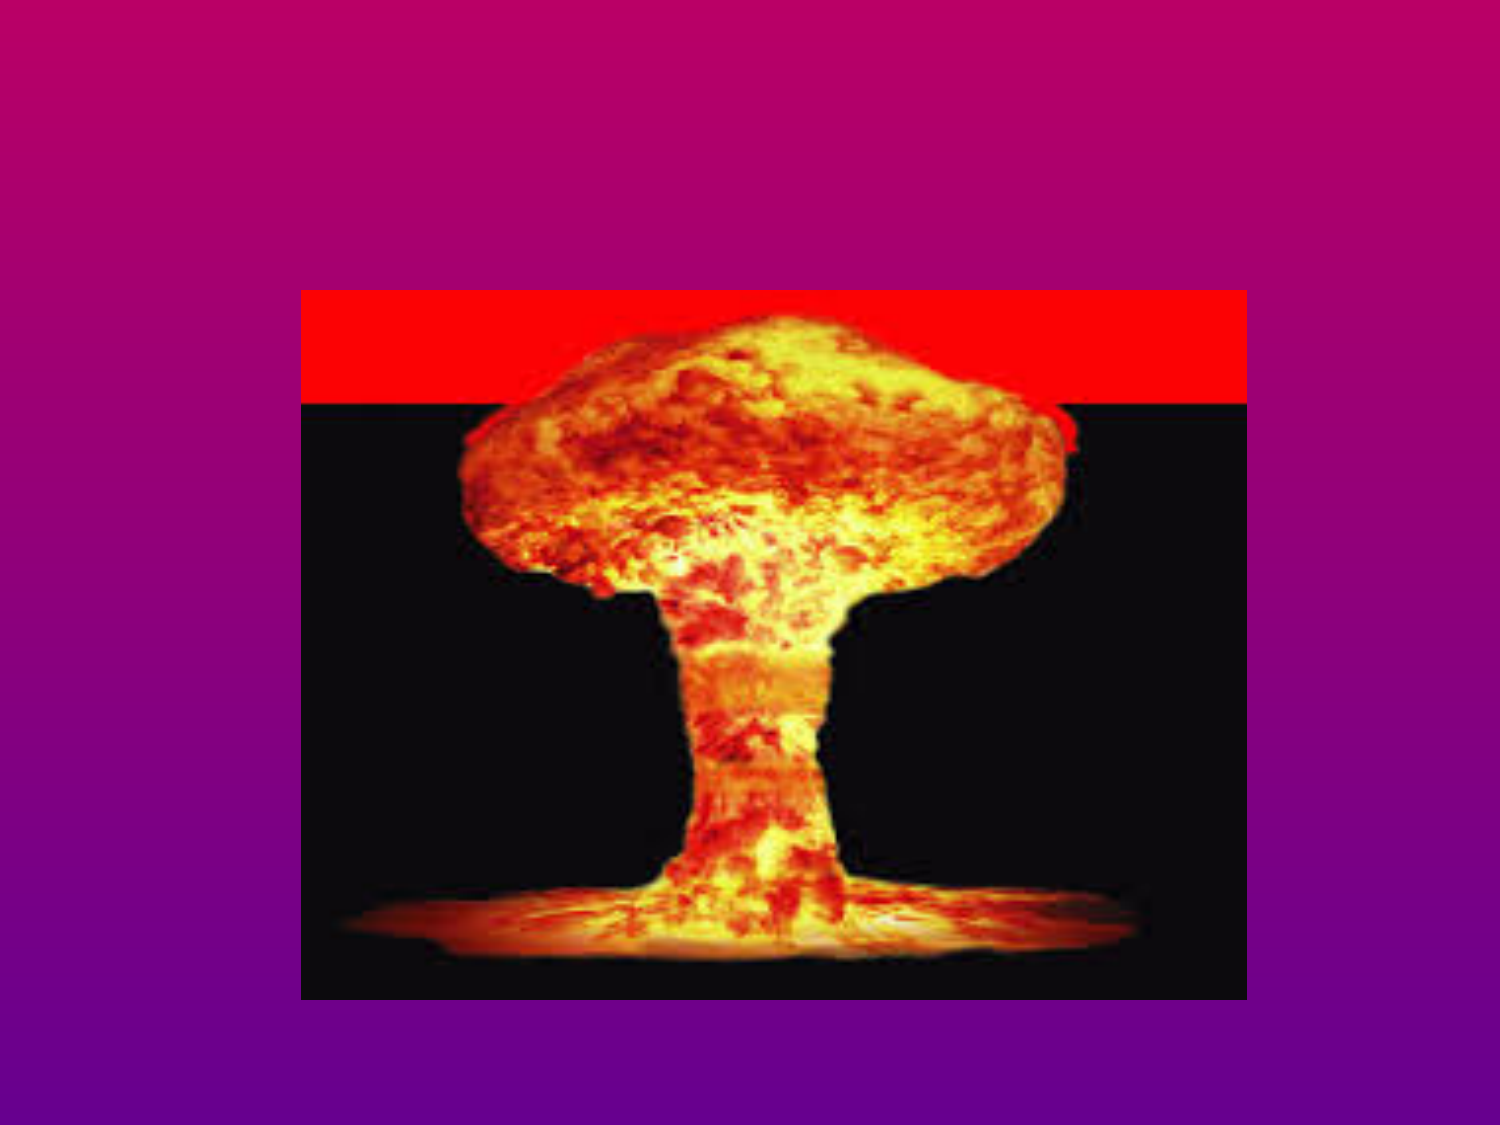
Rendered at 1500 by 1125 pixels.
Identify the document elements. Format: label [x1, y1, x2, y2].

list [300, 290, 1247, 1000]
